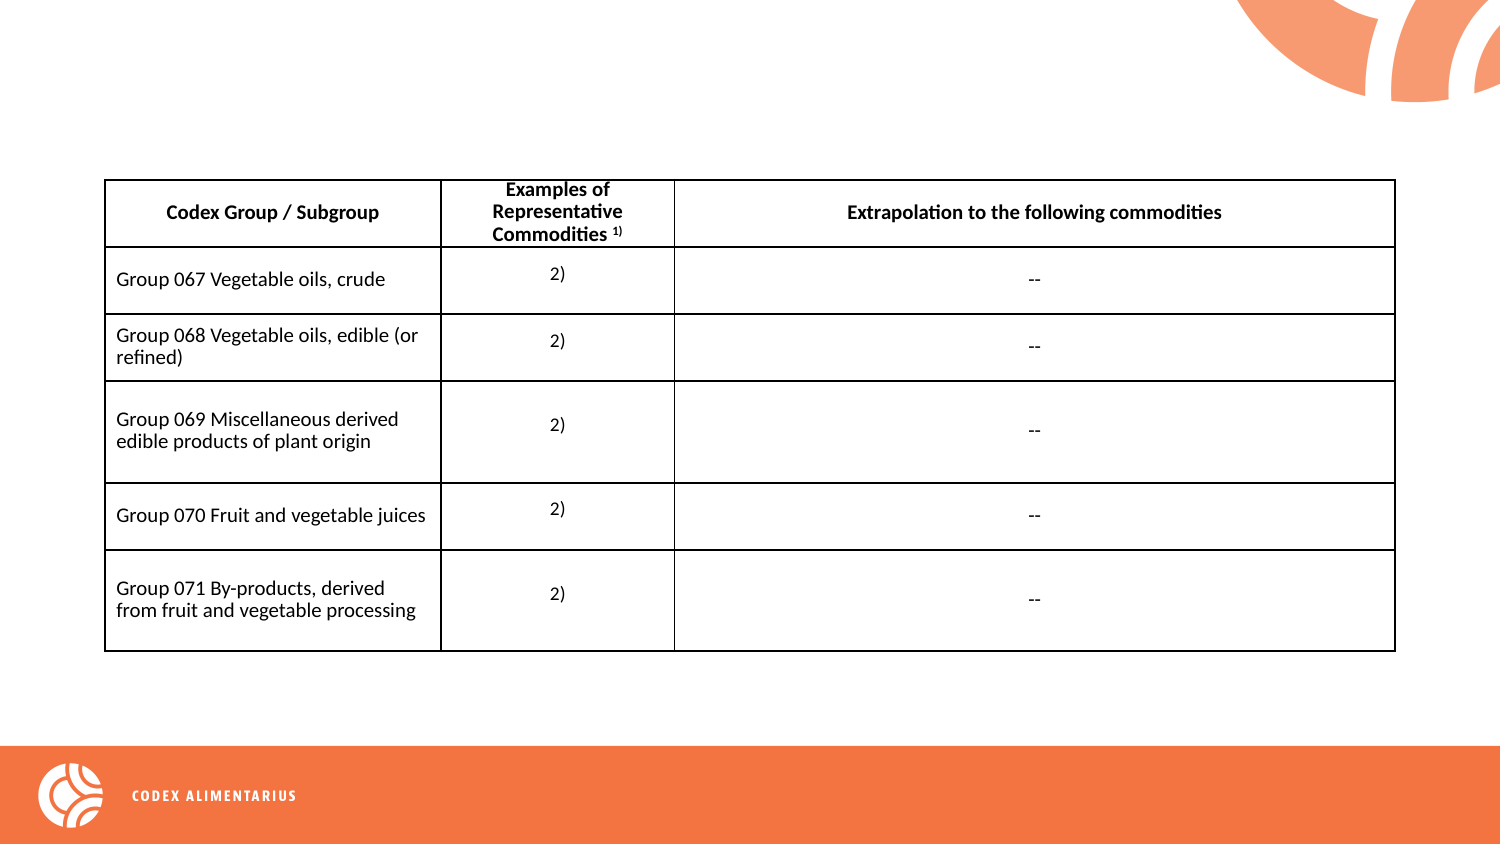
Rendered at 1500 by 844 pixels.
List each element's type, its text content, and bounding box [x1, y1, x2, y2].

table_cell Group 067 Vegetable oils, crude [106, 248, 440, 313]
table_cell -- [675, 315, 1394, 380]
table_cell 2) [442, 382, 674, 482]
table_header Examples of Representative Commodities 1) [442, 181, 674, 246]
table_cell Group 069 Miscellaneous derived edible products of plant origin [106, 382, 440, 482]
table_header Extrapolation to the following commodities [675, 181, 1394, 246]
table_cell -- [675, 248, 1394, 313]
table_cell 2) [442, 315, 674, 380]
table_cell Group 071 By-products, derived from fruit and vegetable processing [106, 551, 440, 650]
table_cell Group 070 Fruit and vegetable juices [106, 484, 440, 549]
table_cell Group 068 Vegetable oils, edible (or refined) [106, 315, 440, 380]
table_cell -- [675, 484, 1394, 549]
table_cell 2) [442, 248, 674, 313]
table_header Codex Group / Subgroup [106, 181, 440, 246]
table_cell 2) [442, 551, 674, 650]
table_cell 2) [442, 484, 674, 549]
table_cell -- [675, 551, 1394, 650]
table_cell -- [675, 382, 1394, 482]
picture [0, 0, 1500, 844]
